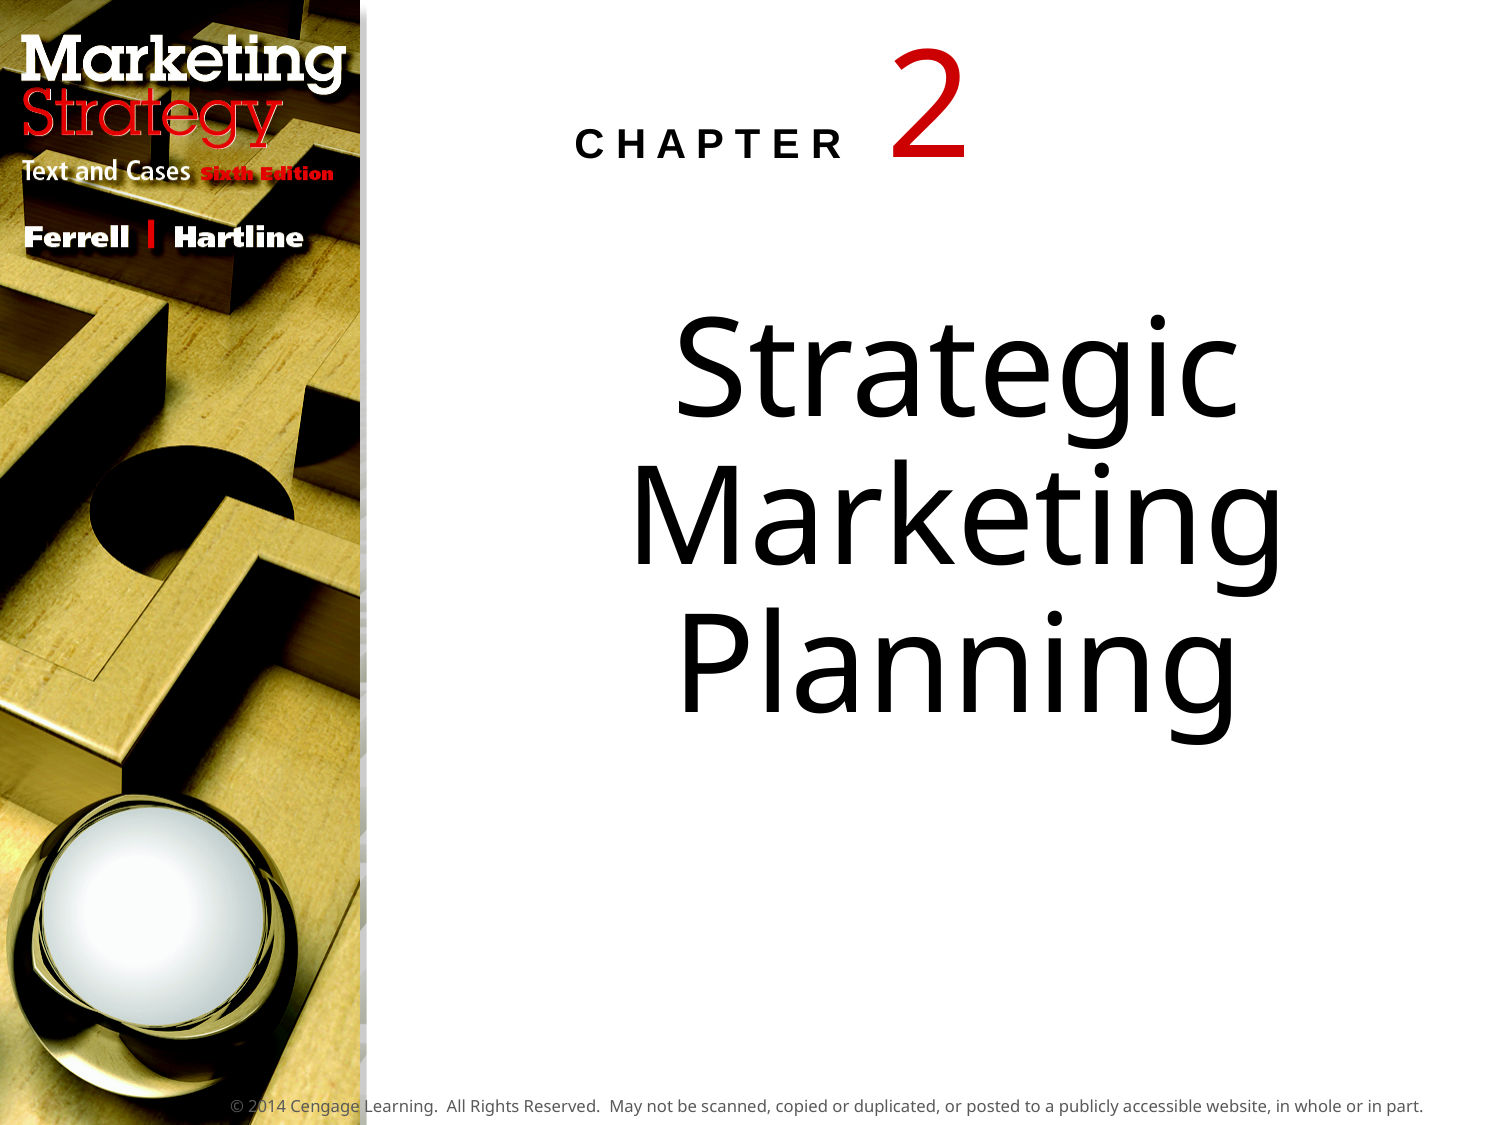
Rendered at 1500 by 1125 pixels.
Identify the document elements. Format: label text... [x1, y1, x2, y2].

title Strategic Marketing Planning [541, 287, 1374, 957]
picture [0, 0, 367, 1125]
